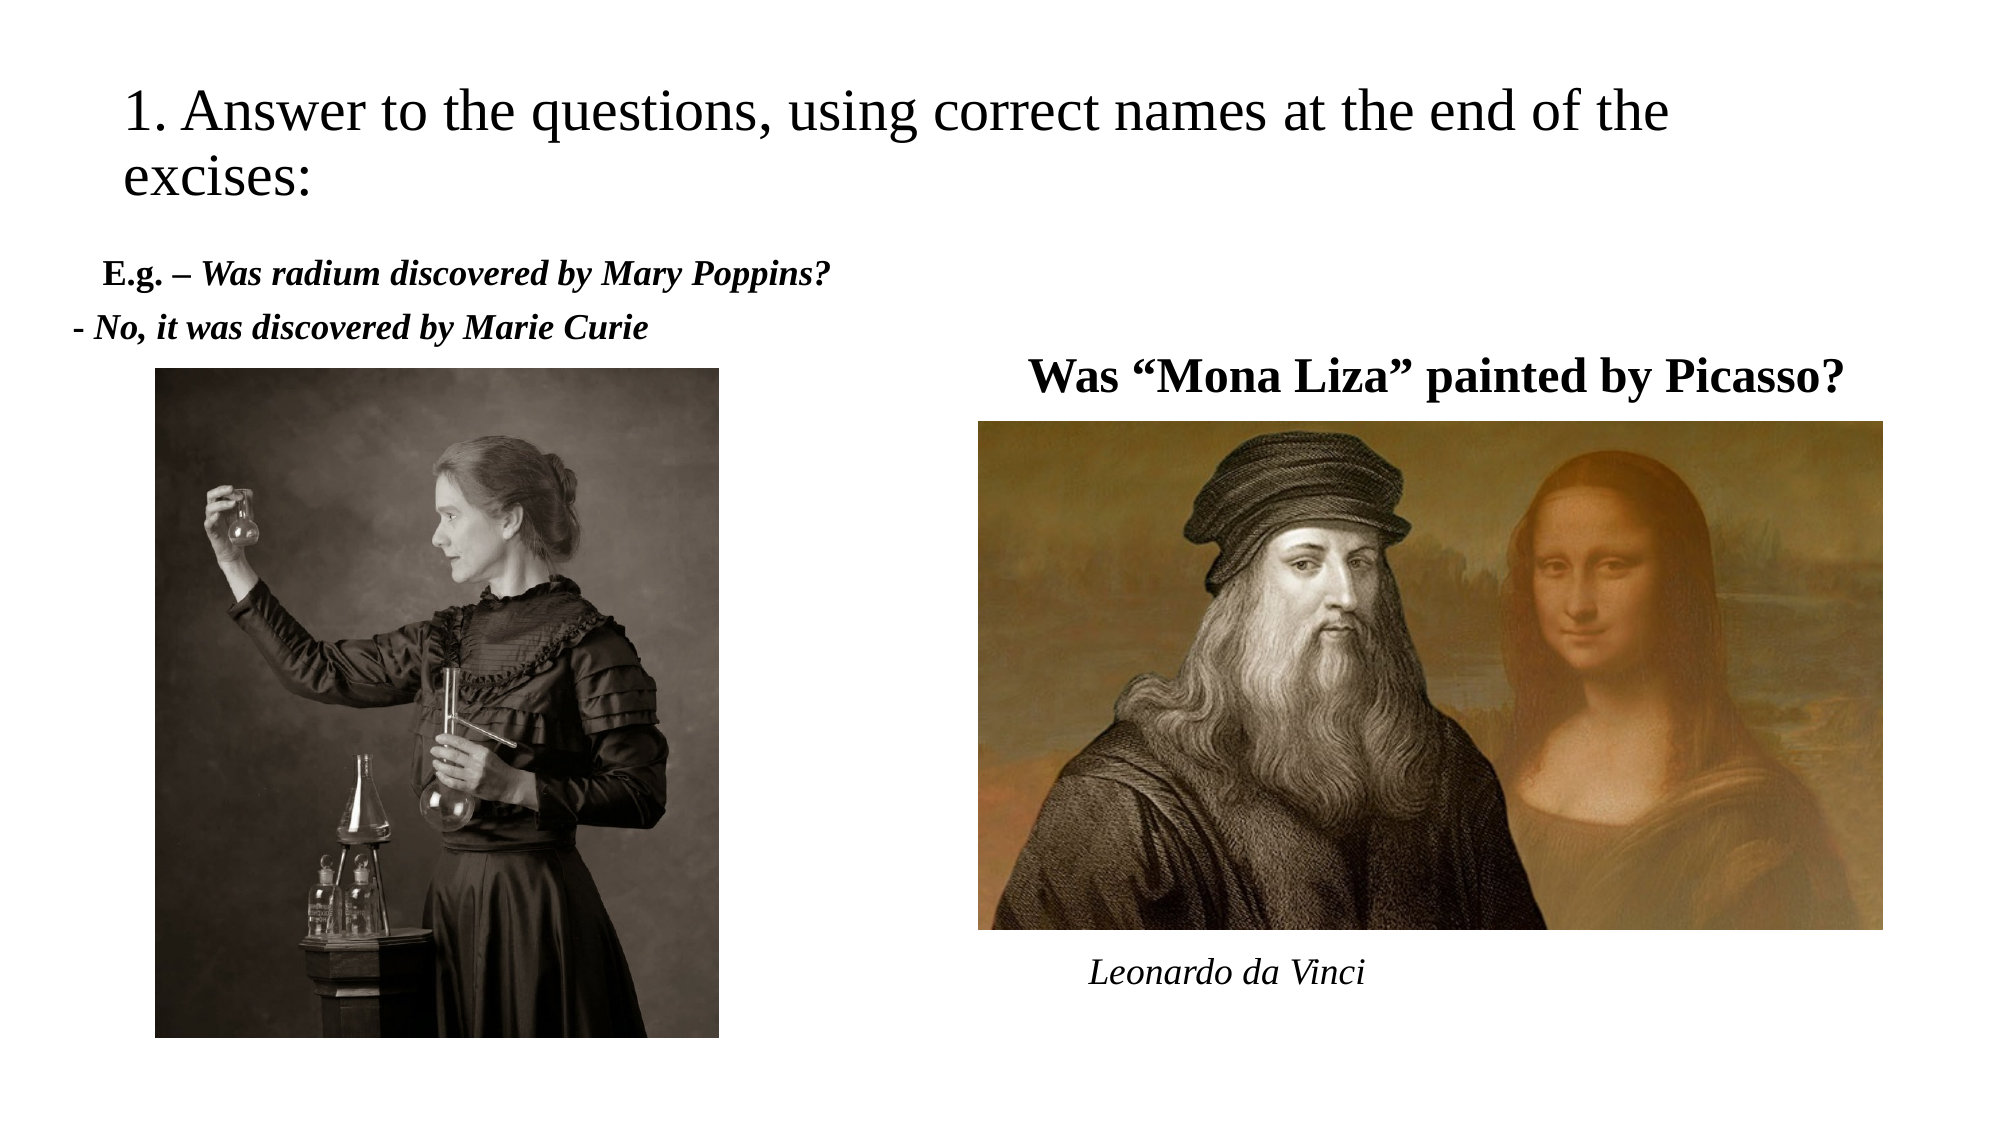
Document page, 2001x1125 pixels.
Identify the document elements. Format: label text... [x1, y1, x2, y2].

text_box Leonardo da Vinci [1065, 939, 1399, 1000]
title 1. Answer to the questions, using correct names at the end of the excises: [78, 70, 1804, 288]
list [155, 368, 719, 1038]
list Was “Mona Liza” painted by Picasso? [1012, 275, 1863, 411]
list E.g. – Was radium discovered by Mary Poppins? - No, it was discovered by Marie Curie [48, 220, 895, 356]
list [978, 421, 1883, 930]
